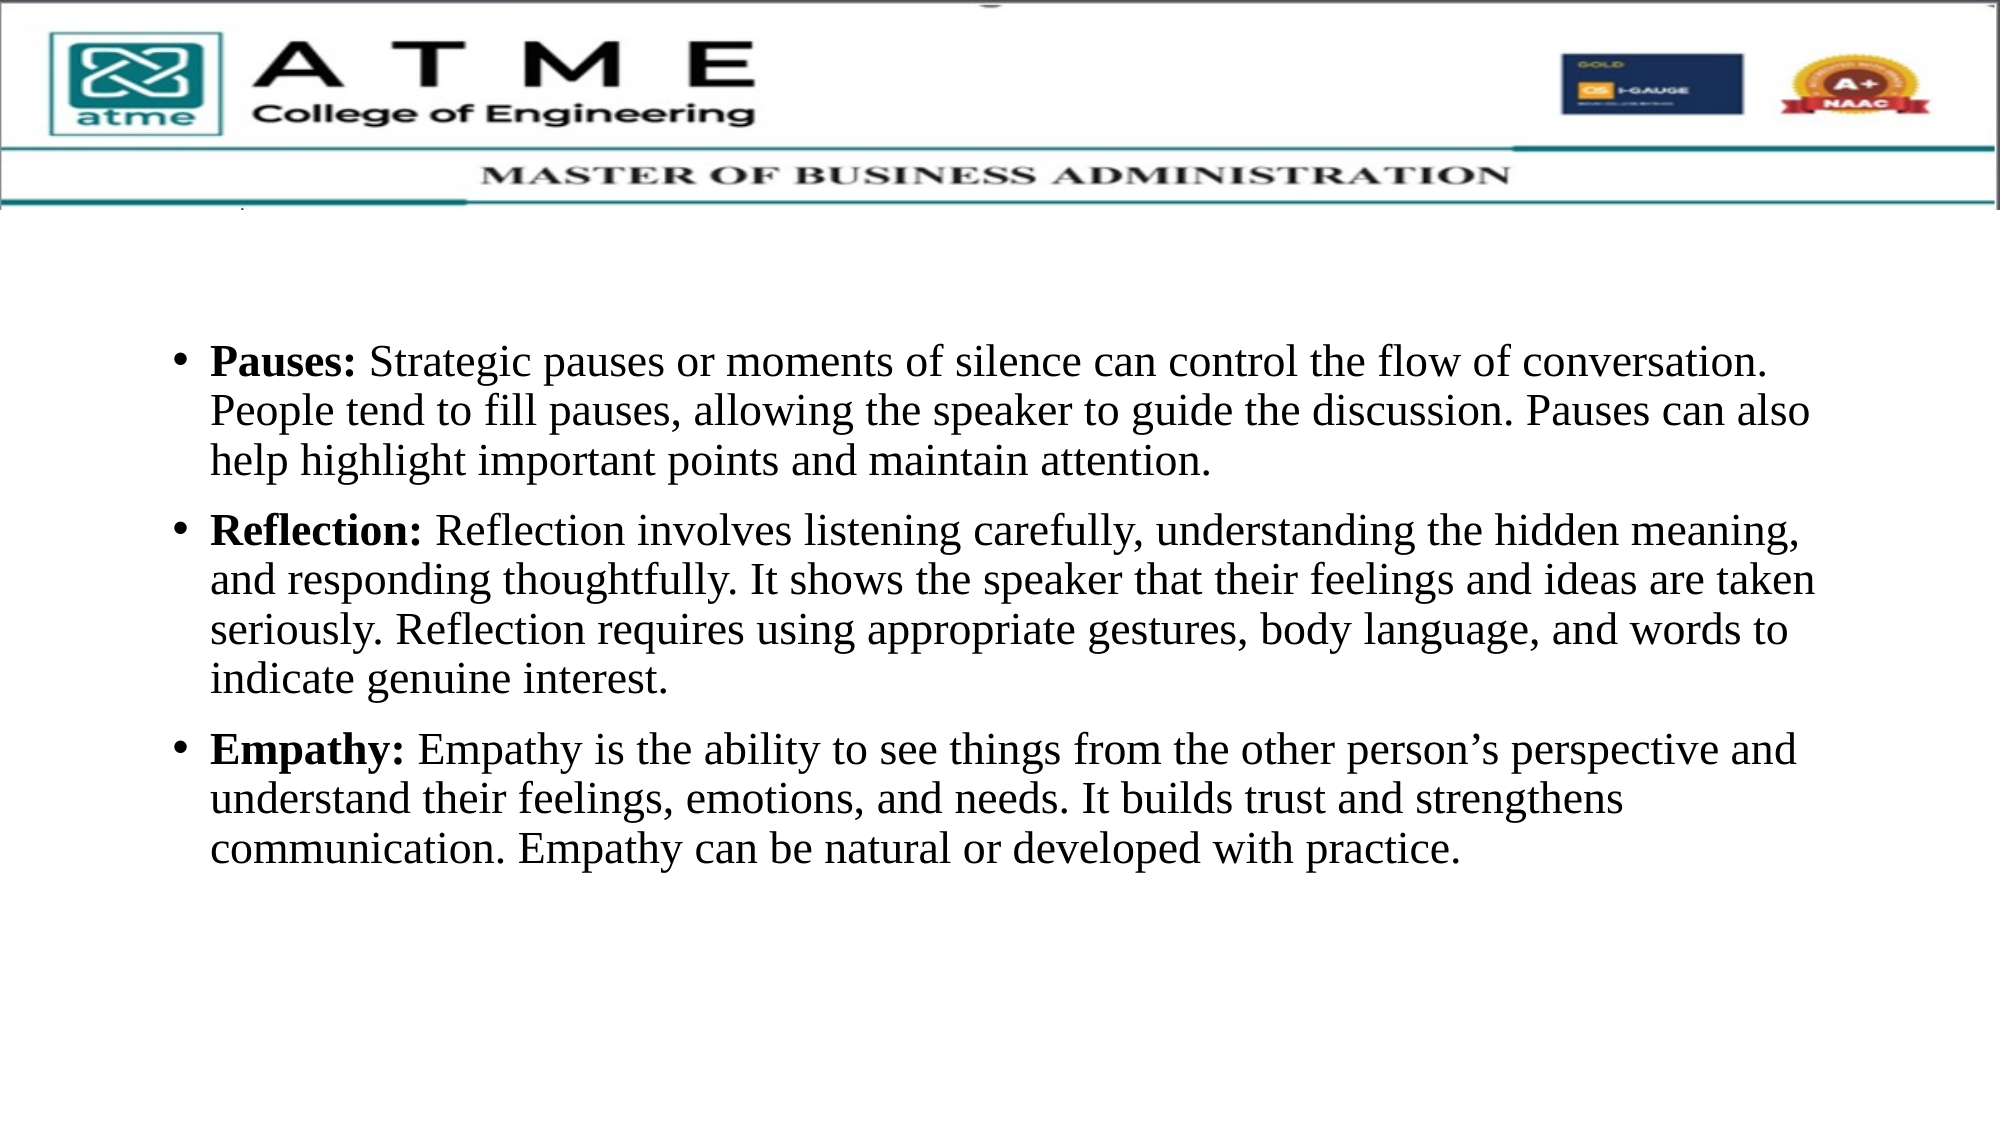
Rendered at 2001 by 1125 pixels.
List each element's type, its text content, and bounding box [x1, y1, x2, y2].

picture [0, 0, 2000, 210]
list Pauses: Strategic pauses or moments of silence can control the flow of conversation. People tend to fill pauses, allowing the speaker to guide the discussion. Pauses can also help highlight important points and maintain attention. Reflection: Reflection involves listening carefully, understanding the hidden meaning, and responding thoughtfully. It shows the speaker that their feelings and ideas are taken seriously. Reflection requires using appropriate gestures, body language, and words to indicate genuine interest. Empathy: Empathy is the ability to see things from the other person’s perspective and understand their feelings, emotions, and needs. It builds trust and strengthens communication. Empathy can be natural or developed with practice. [157, 329, 1883, 1044]
